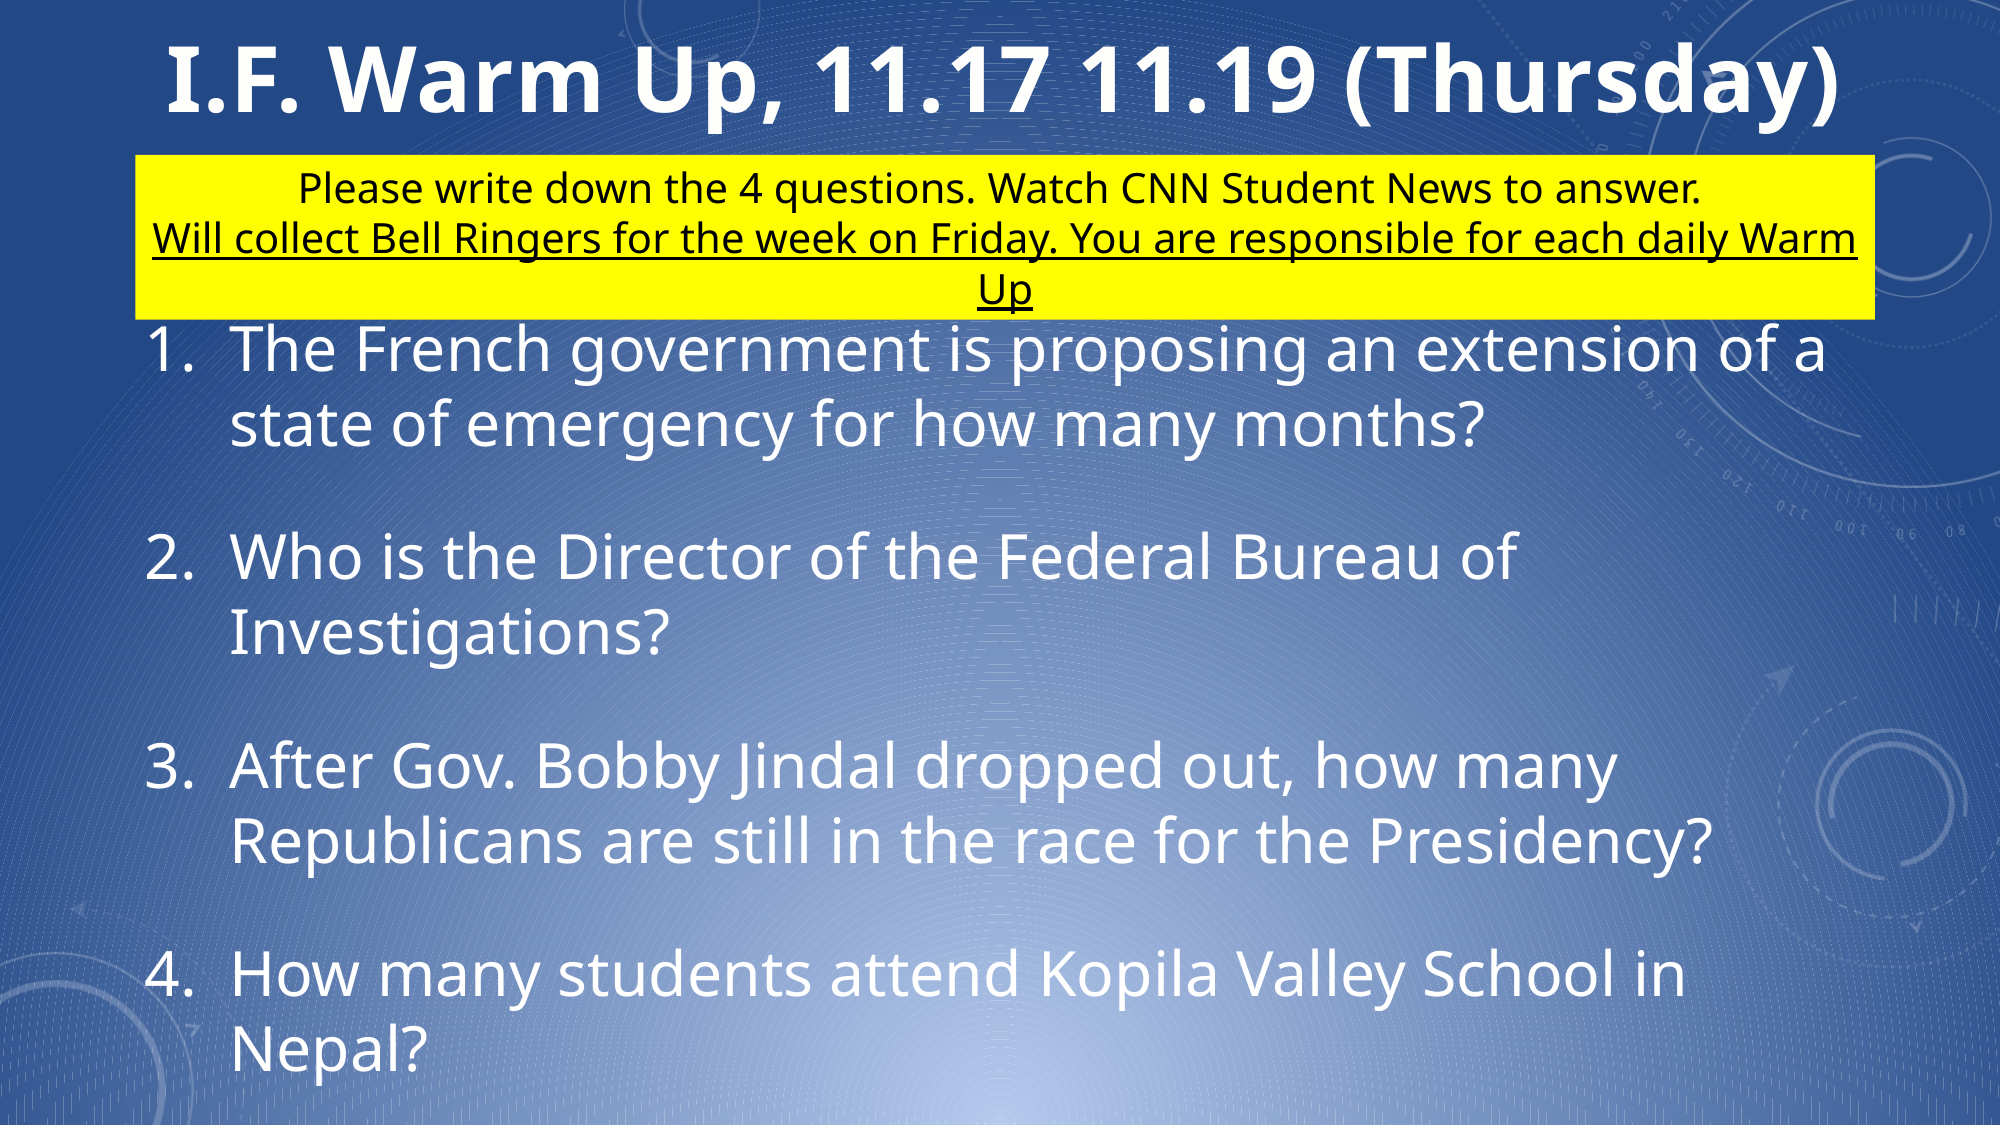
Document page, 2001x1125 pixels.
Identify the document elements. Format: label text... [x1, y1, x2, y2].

text_box I.F. Warm Up, 11.17 11.19 (Thursday) [135, 13, 1875, 139]
text_box The French government is proposing an extension of a state of emergency for how many months? Who is the Director of the Federal Bureau of Investigations? After Gov. Bobby Jindal dropped out, how many Republicans are still in the race for the Presidency? How many students attend Kopila Valley School in Nepal? [67, 301, 1943, 1125]
text_box Please write down the 4 questions. Watch CNN Student News to answer. Will collect Bell Ringers for the week on Friday. You are responsible for each daily Warm Up [135, 154, 1875, 301]
picture [0, 0, 2000, 1125]
